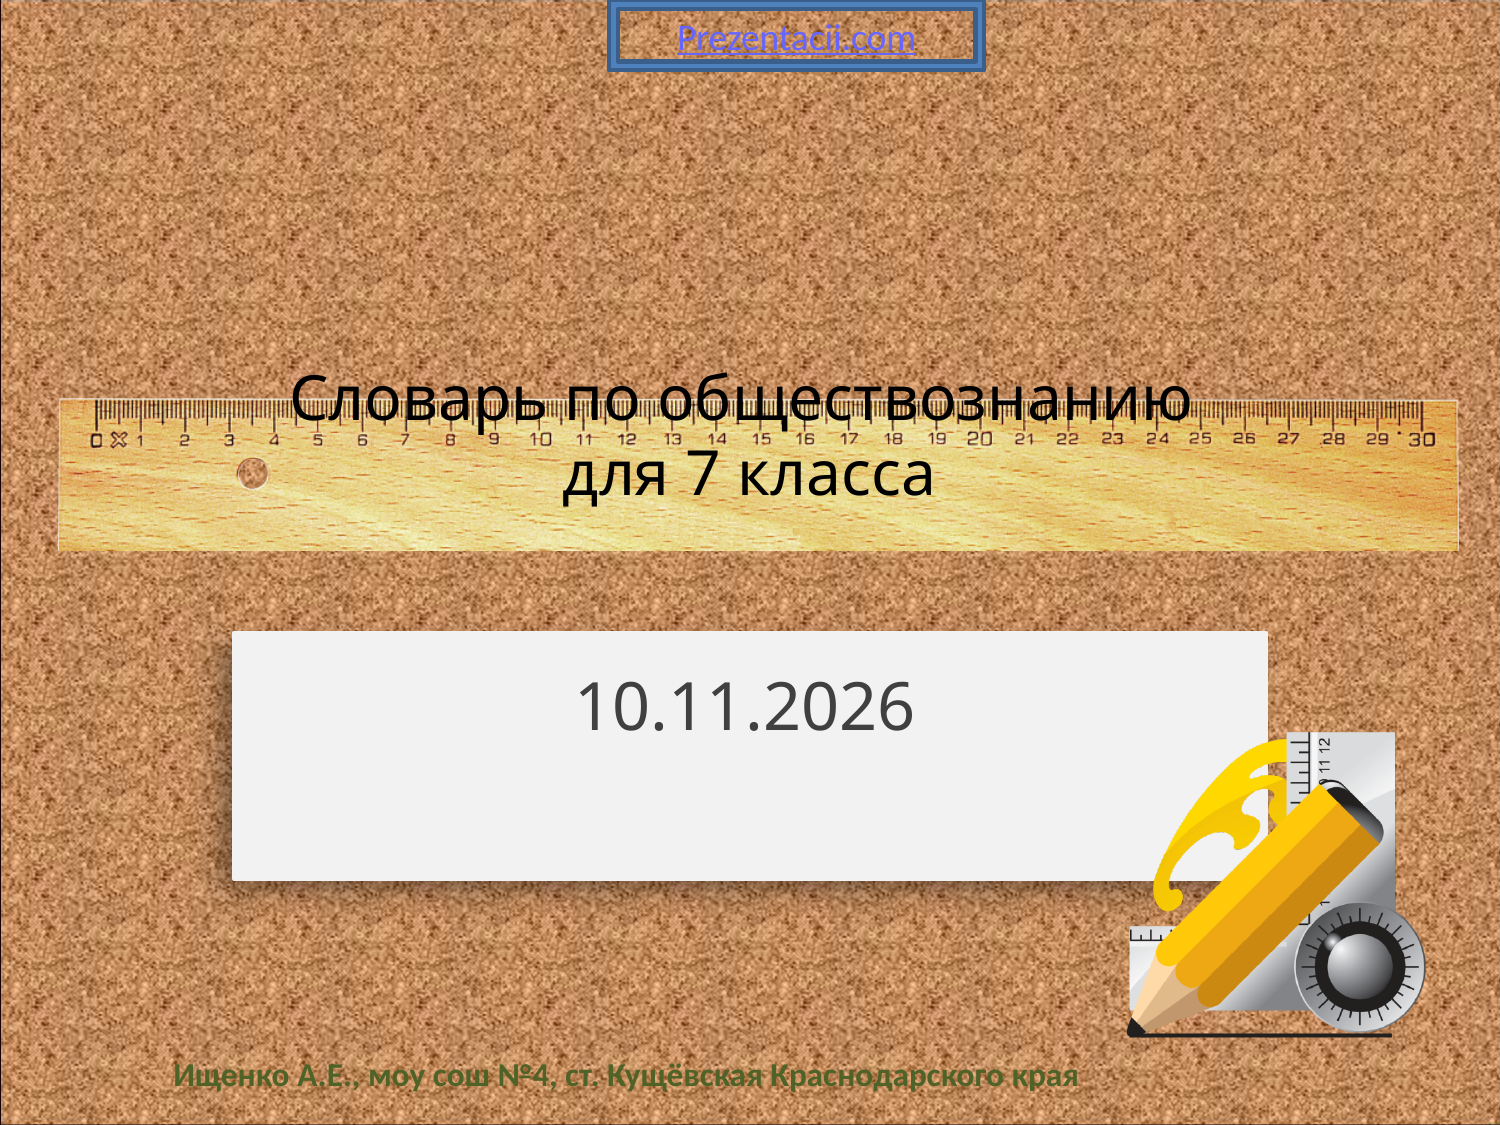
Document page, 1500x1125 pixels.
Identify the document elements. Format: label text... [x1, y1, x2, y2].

picture [620, 11, 973, 59]
title Словарь по обществознанию для 7 класса [112, 349, 1388, 591]
footer Ищенко А.Е., моу сош №4, ст. Кущёвская Краснодарского края [93, 1042, 1161, 1103]
subtitle 01.11.2012 [224, 656, 1266, 880]
picture [0, 0, 1500, 1125]
text_box Prezentacii.com [607, 0, 986, 72]
